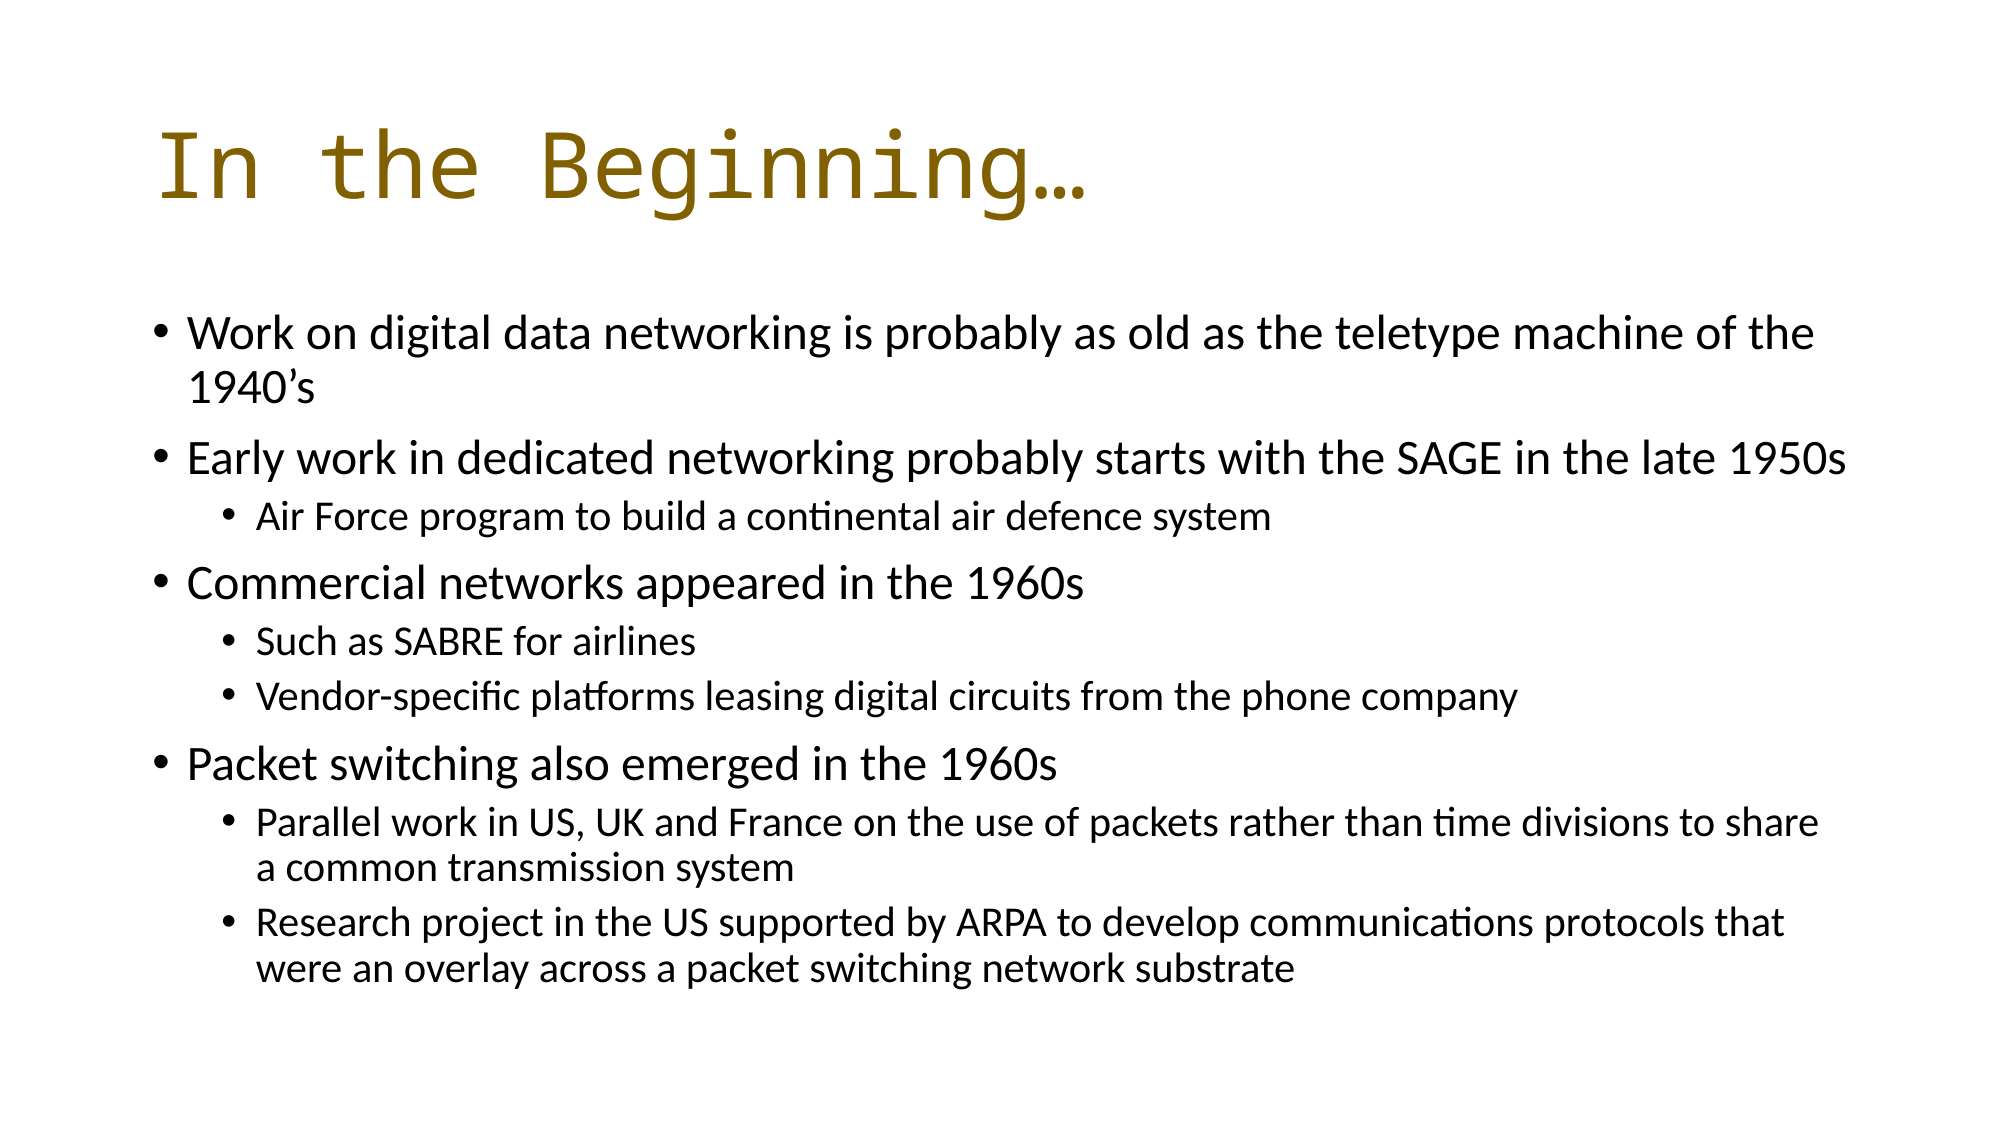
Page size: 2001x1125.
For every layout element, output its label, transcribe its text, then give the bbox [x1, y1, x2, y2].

title In the Beginning… [137, 59, 1863, 278]
list Work on digital data networking is probably as old as the teletype machine of the 1940’s Early work in dedicated networking probably starts with the SAGE in the late 1950s Air Force program to build a continental air defence system Commercial networks appeared in the 1960s Such as SABRE for airlines Vendor-specific platforms leasing digital circuits from the phone company Packet switching also emerged in the 1960s Parallel work in US, UK and France on the use of packets rather than time divisions to share a common transmission system Research project in the US supported by ARPA to develop communications protocols that were an overlay across a packet switching network substrate [137, 299, 1863, 1014]
